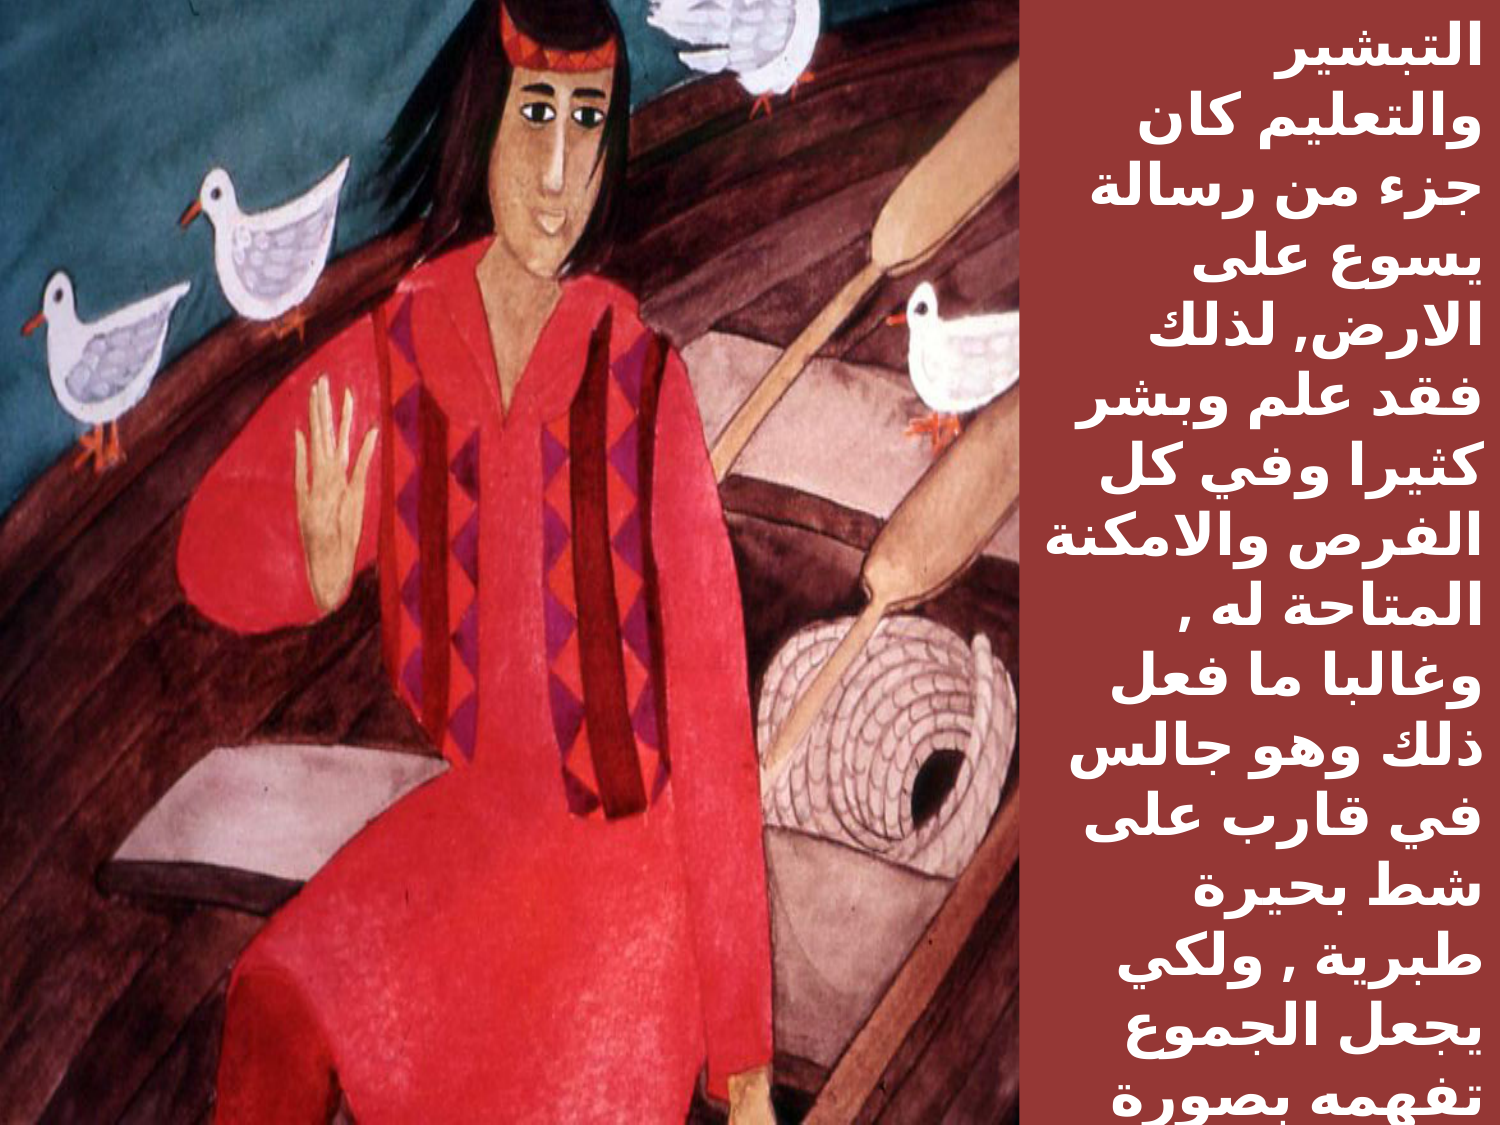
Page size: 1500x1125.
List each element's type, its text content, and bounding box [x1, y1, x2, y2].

picture [0, 0, 1020, 1125]
text_box التبشير والتعليم كان جزء من رسالة يسوع على الارض, لذلك فقد علم وبشر كثيرا وفي كل الفرص والامكنة المتاحة له , وغالبا ما فعل ذلك وهو جالس في قارب على شط بحيرة طبرية , ولكي يجعل الجموع تفهمه بصورة أفضل فانه كان يستعمل تشبيهات ومقارنات قريبة من عقولهم , ندعو هذه التشبيهات والمقارنات في يومنا هذا ألأمثال... [1021, 0, 1500, 1125]
